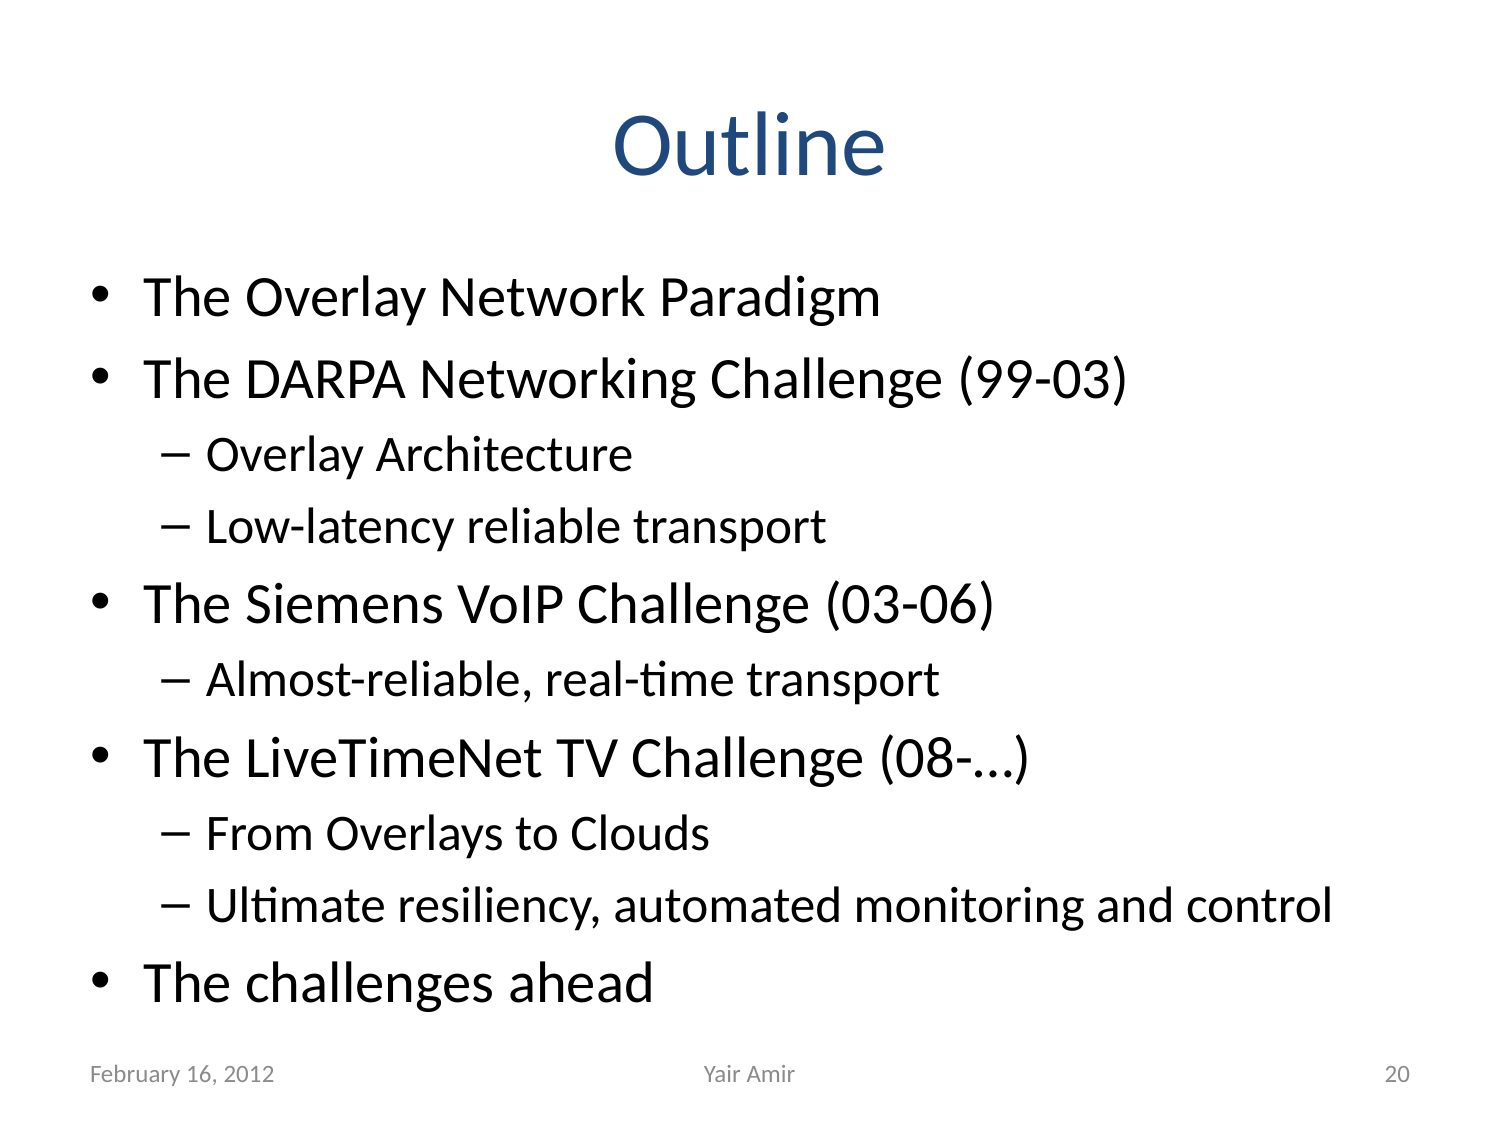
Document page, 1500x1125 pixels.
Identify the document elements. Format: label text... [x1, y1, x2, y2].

list The Overlay Network Paradigm The DARPA Networking Challenge (99-03) Overlay Architecture Low-latency reliable transport The Siemens VoIP Challenge (03-06) Almost-reliable, real-time transport The LiveTimeNet TV Challenge (08-…) From Overlays to Clouds Ultimate resiliency, automated monitoring and control The challenges ahead [75, 249, 1425, 1031]
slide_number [75, 1042, 425, 1103]
footer Yair Amir [512, 1042, 988, 1103]
title Outline [75, 45, 1425, 233]
slide_number 20 [1074, 1042, 1425, 1103]
